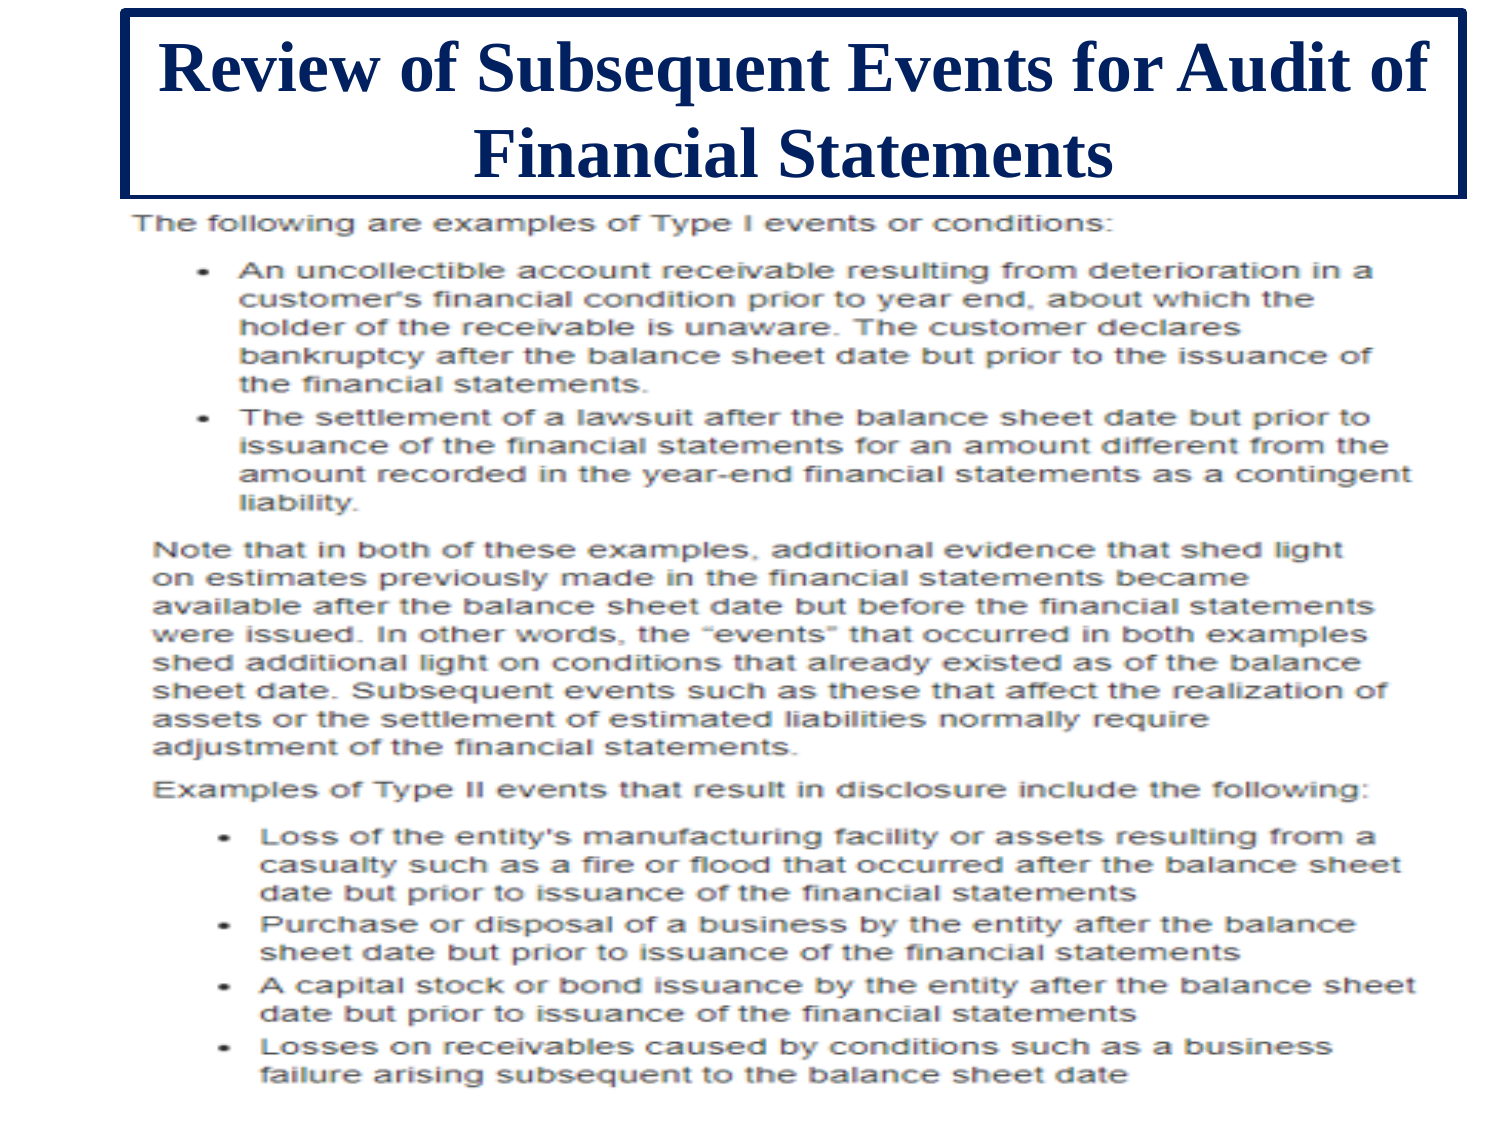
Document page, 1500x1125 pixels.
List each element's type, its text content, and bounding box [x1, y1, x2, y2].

title Review of Subsequent Events for Audit of Financial Statements [120, 8, 1467, 198]
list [99, 199, 1476, 1113]
